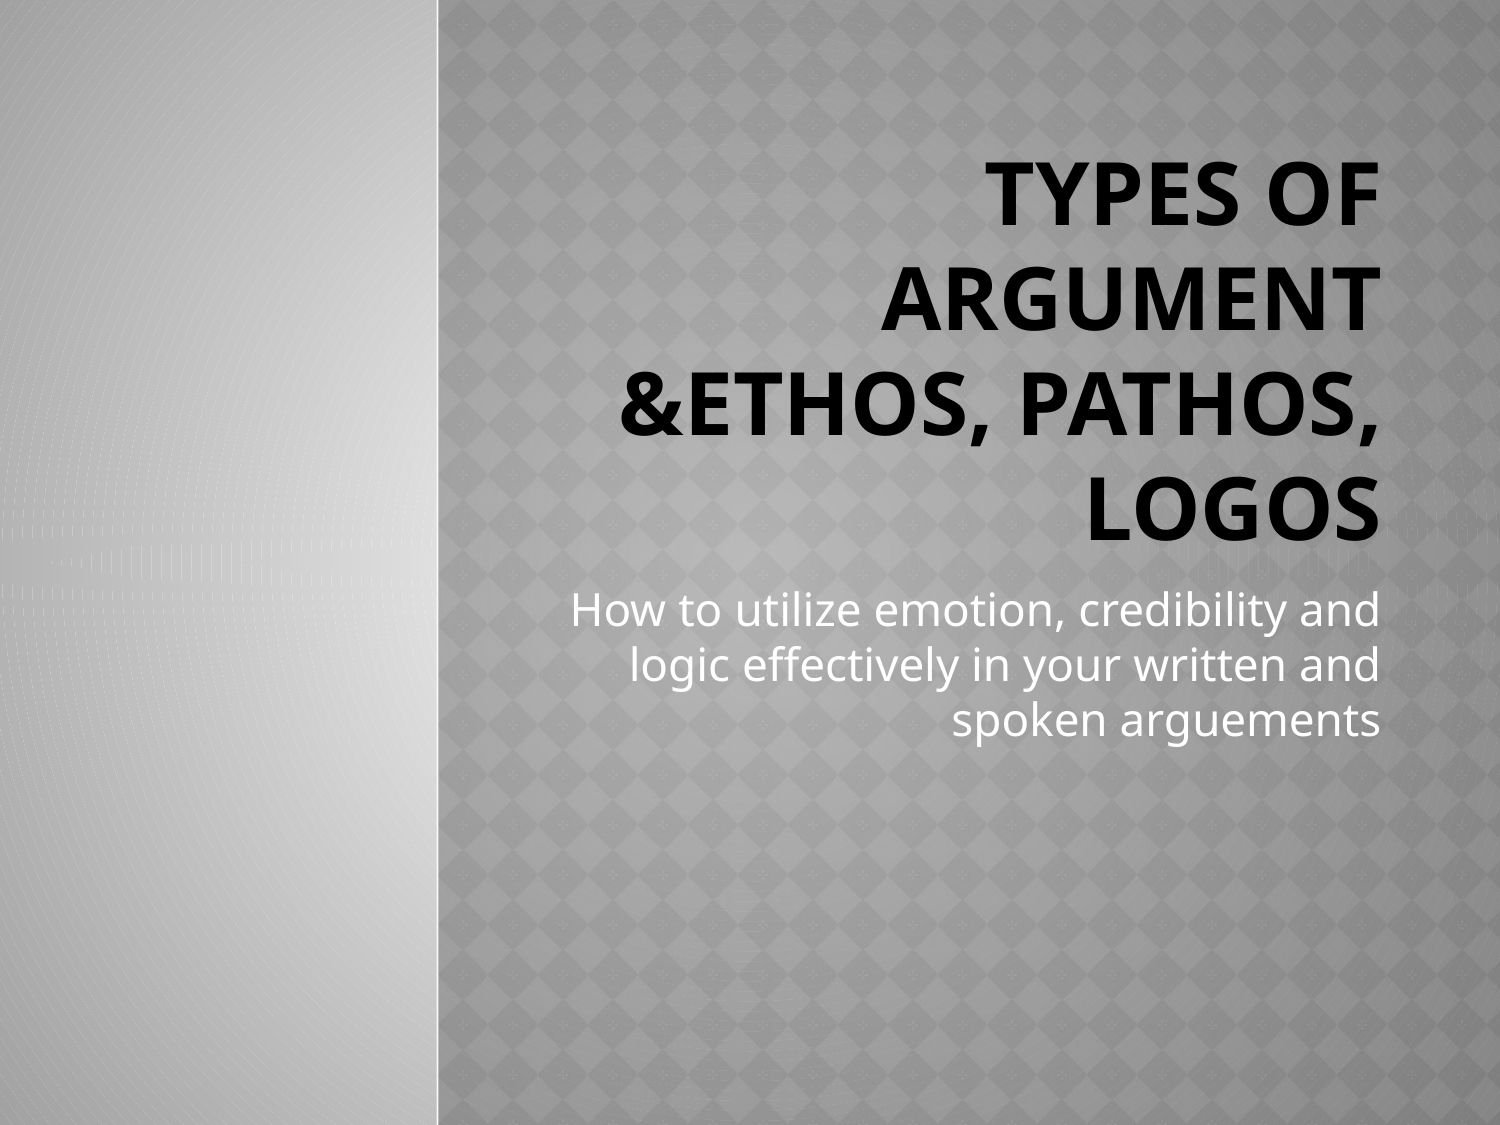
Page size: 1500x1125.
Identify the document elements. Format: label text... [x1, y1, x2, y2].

subtitle How to utilize emotion, credibility and logic effectively in your written and spoken arguements [550, 580, 1390, 762]
title Types of Argument &Ethos, Pathos, Logos [552, 87, 1390, 558]
